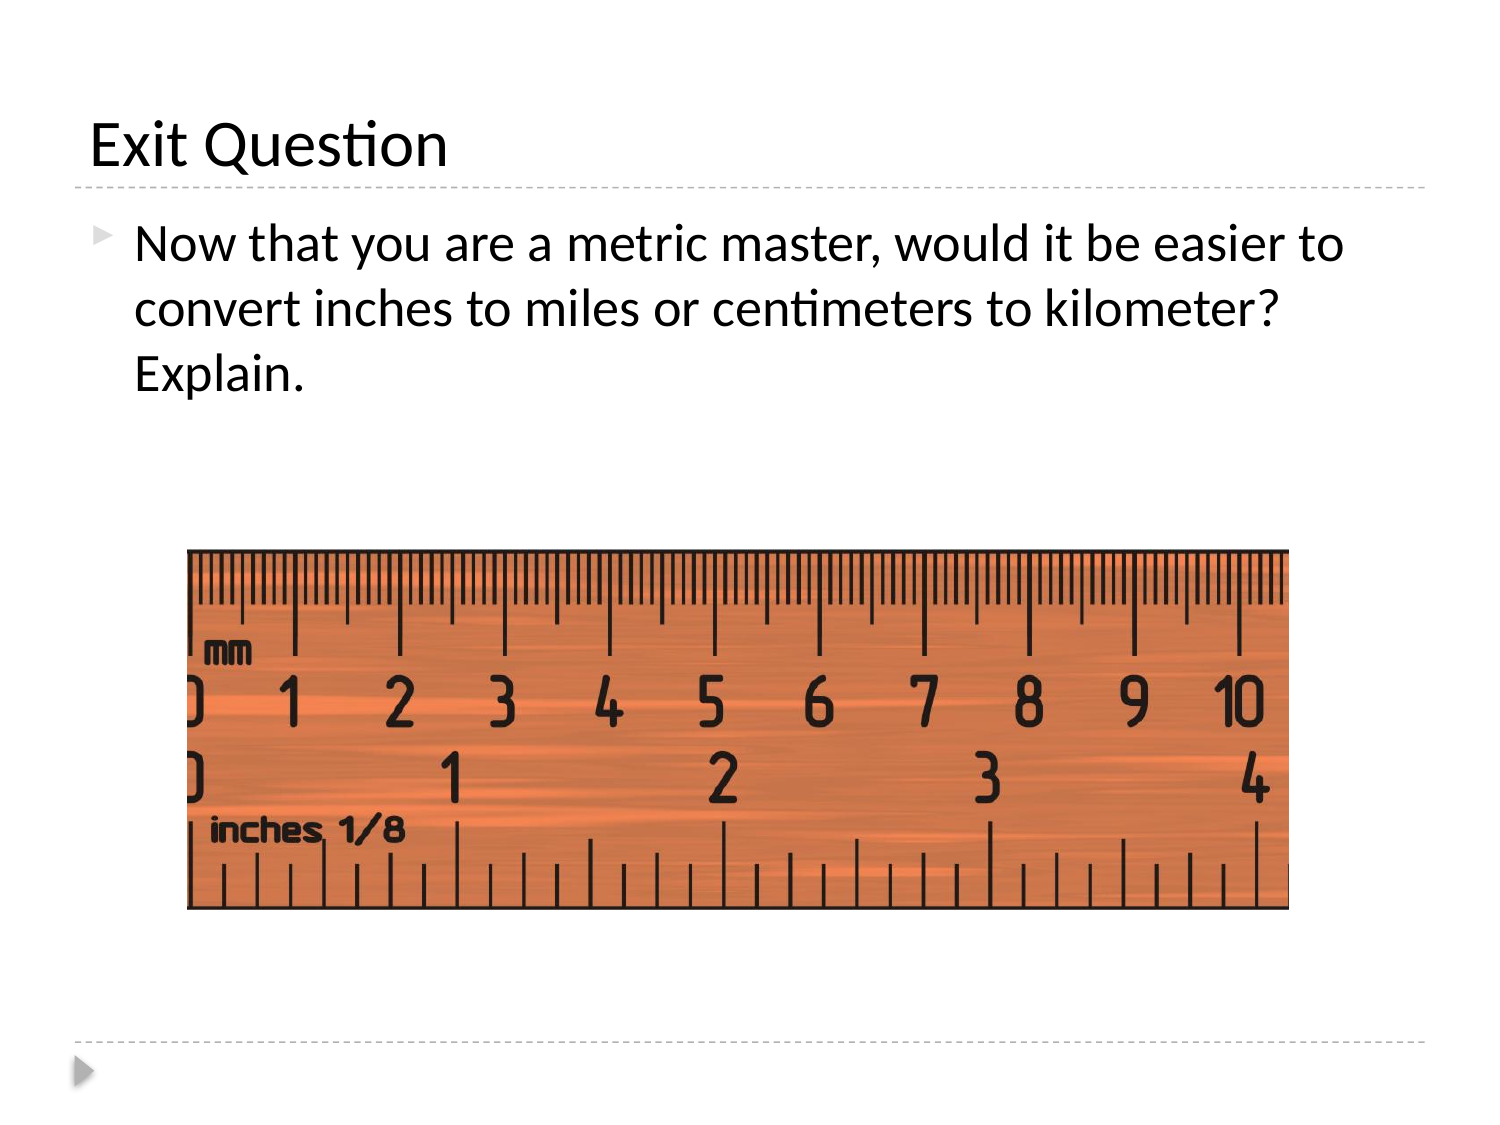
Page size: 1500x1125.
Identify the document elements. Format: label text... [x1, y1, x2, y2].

picture [187, 549, 1290, 910]
list Now that you are a metric master, would it be easier to convert inches to miles or centimeters to kilometer? Explain. [75, 200, 1425, 1010]
title Exit Question [75, 24, 1425, 188]
